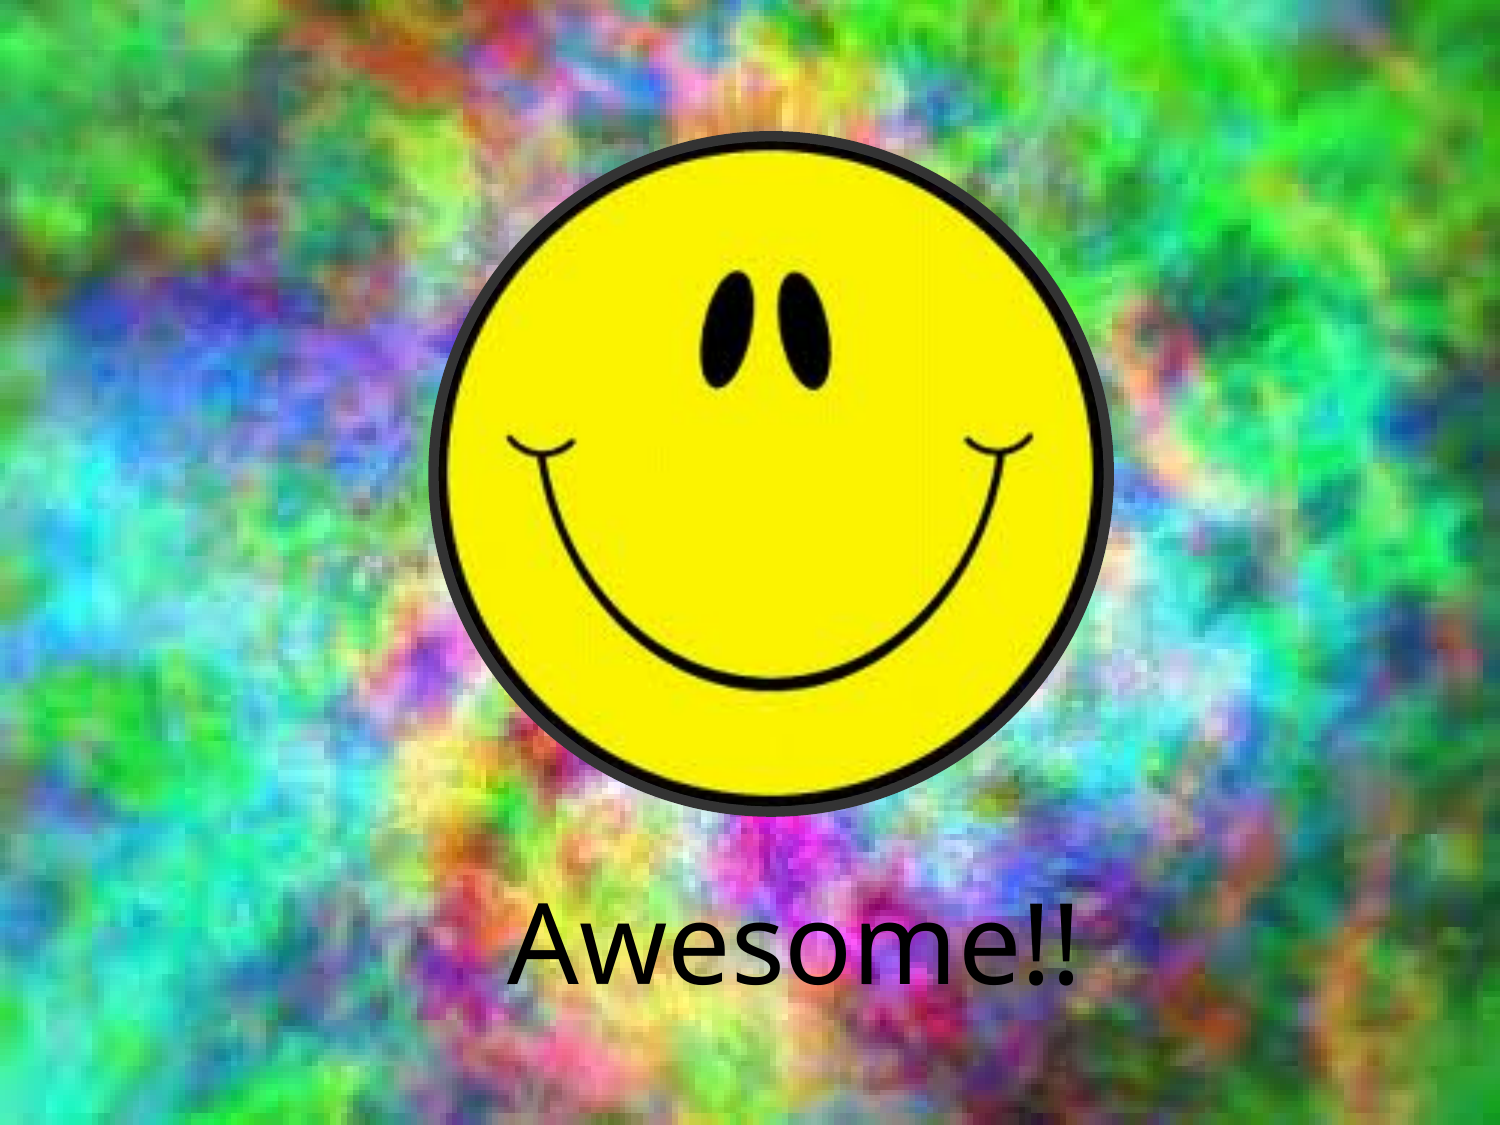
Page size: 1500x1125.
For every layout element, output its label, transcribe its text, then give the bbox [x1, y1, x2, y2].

picture [0, 0, 1500, 1125]
text_box Awesome!! [492, 864, 1098, 1015]
